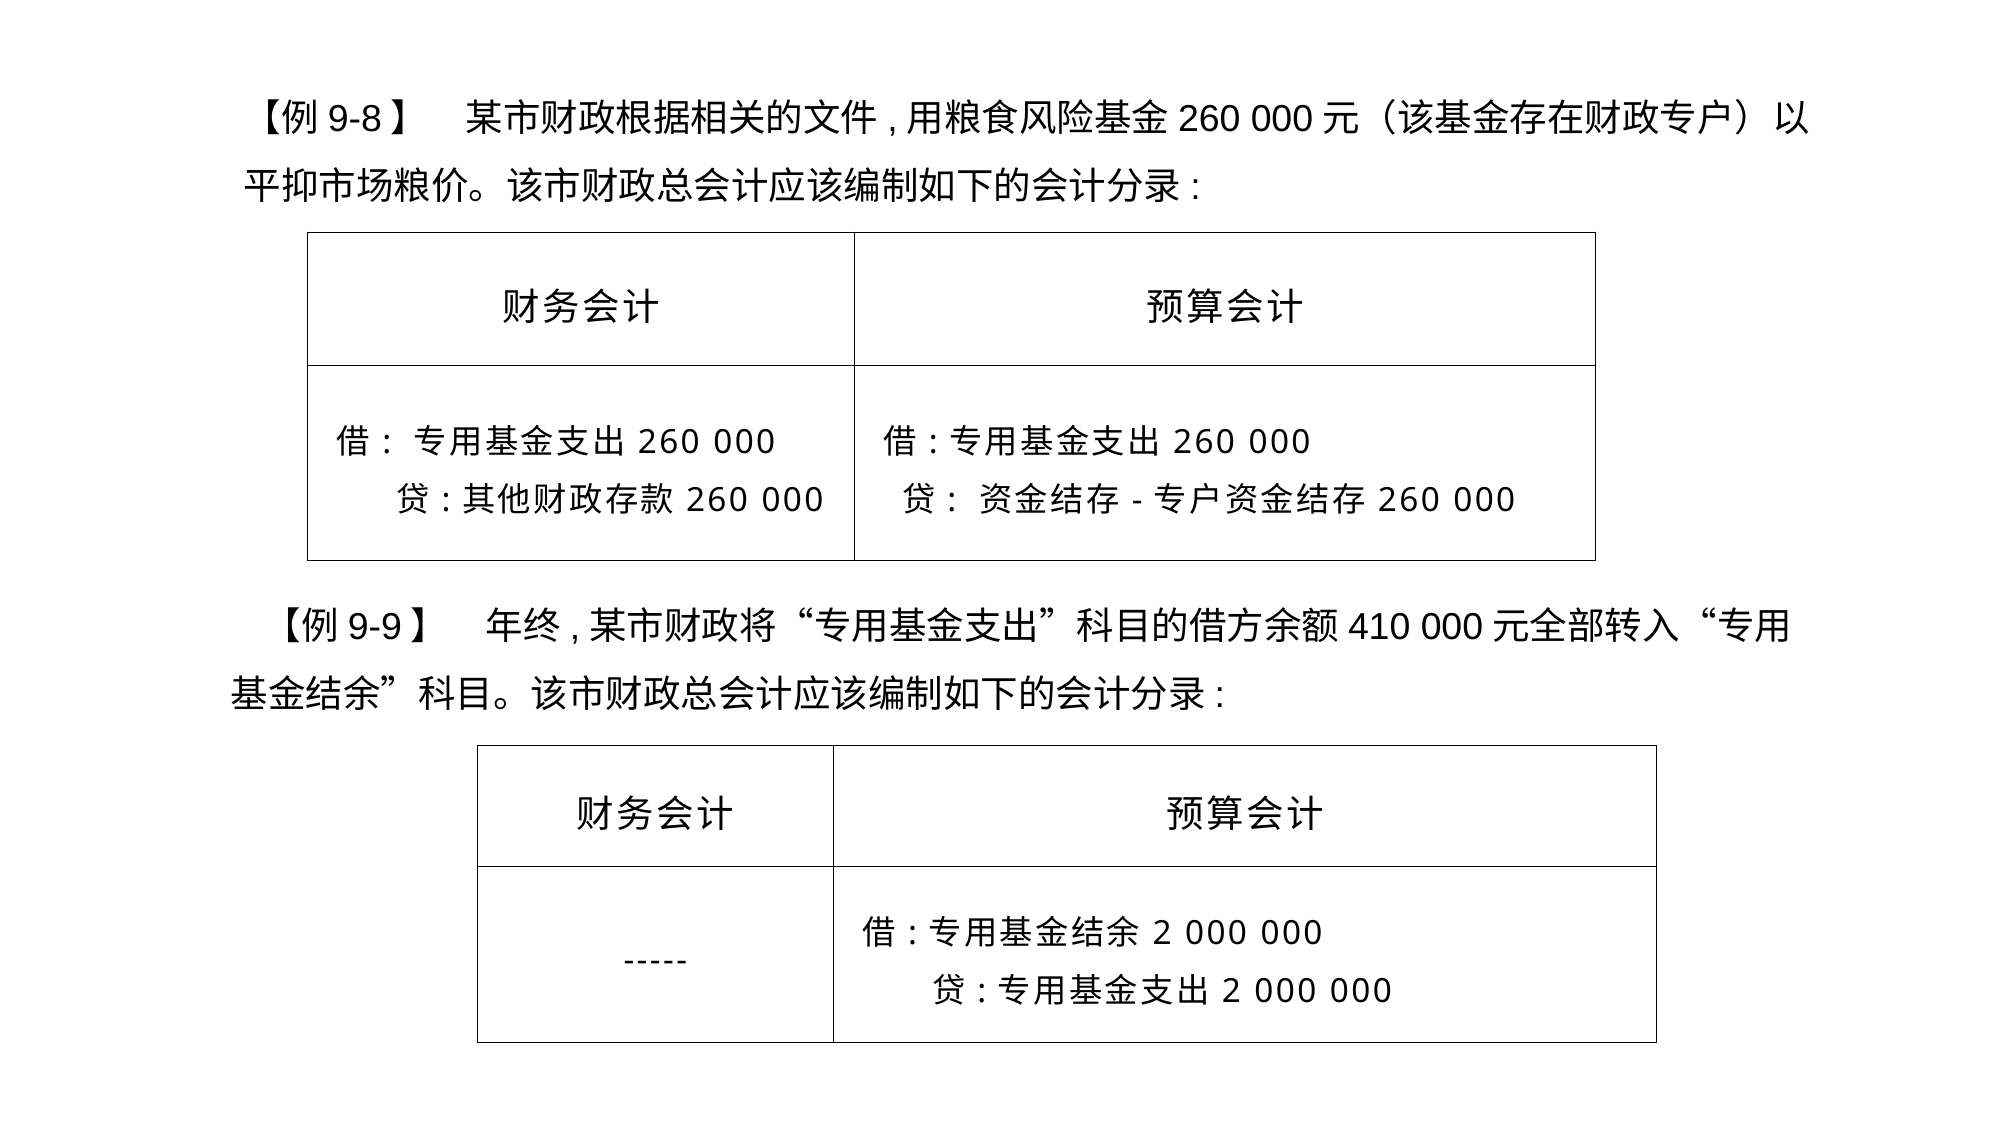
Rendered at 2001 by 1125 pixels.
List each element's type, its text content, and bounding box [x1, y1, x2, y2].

text_box 【例9-9】 年终,某市财政将“专用基金支出”科目的借方余额410 000元全部转入“专用基金结余”科目。该市财政总会计应该编制如下的会计分录: [215, 572, 1824, 734]
table_cell 借:专用基金支出260 000 贷: 资金结存-专户资金结存260 000 [855, 366, 1595, 560]
table_header 财务会计 [478, 746, 833, 866]
table_header 财务会计 [308, 233, 854, 365]
text_box 【例9-8】 某市财政根据相关的文件,用粮食风险基金260 000元（该基金存在财政专户）以平抑市场粮价。该市财政总会计应该编制如下的会计分录: [229, 64, 1849, 247]
table_header 预算会计 [834, 746, 1656, 866]
table_header 预算会计 [855, 233, 1595, 365]
table_cell 借: 专用基金支出260 000 贷:其他财政存款260 000 [308, 366, 854, 560]
table_cell ----- [478, 867, 833, 1042]
table_cell 借:专用基金结余2 000 000 贷:专用基金支出2 000 000 [834, 867, 1656, 1042]
